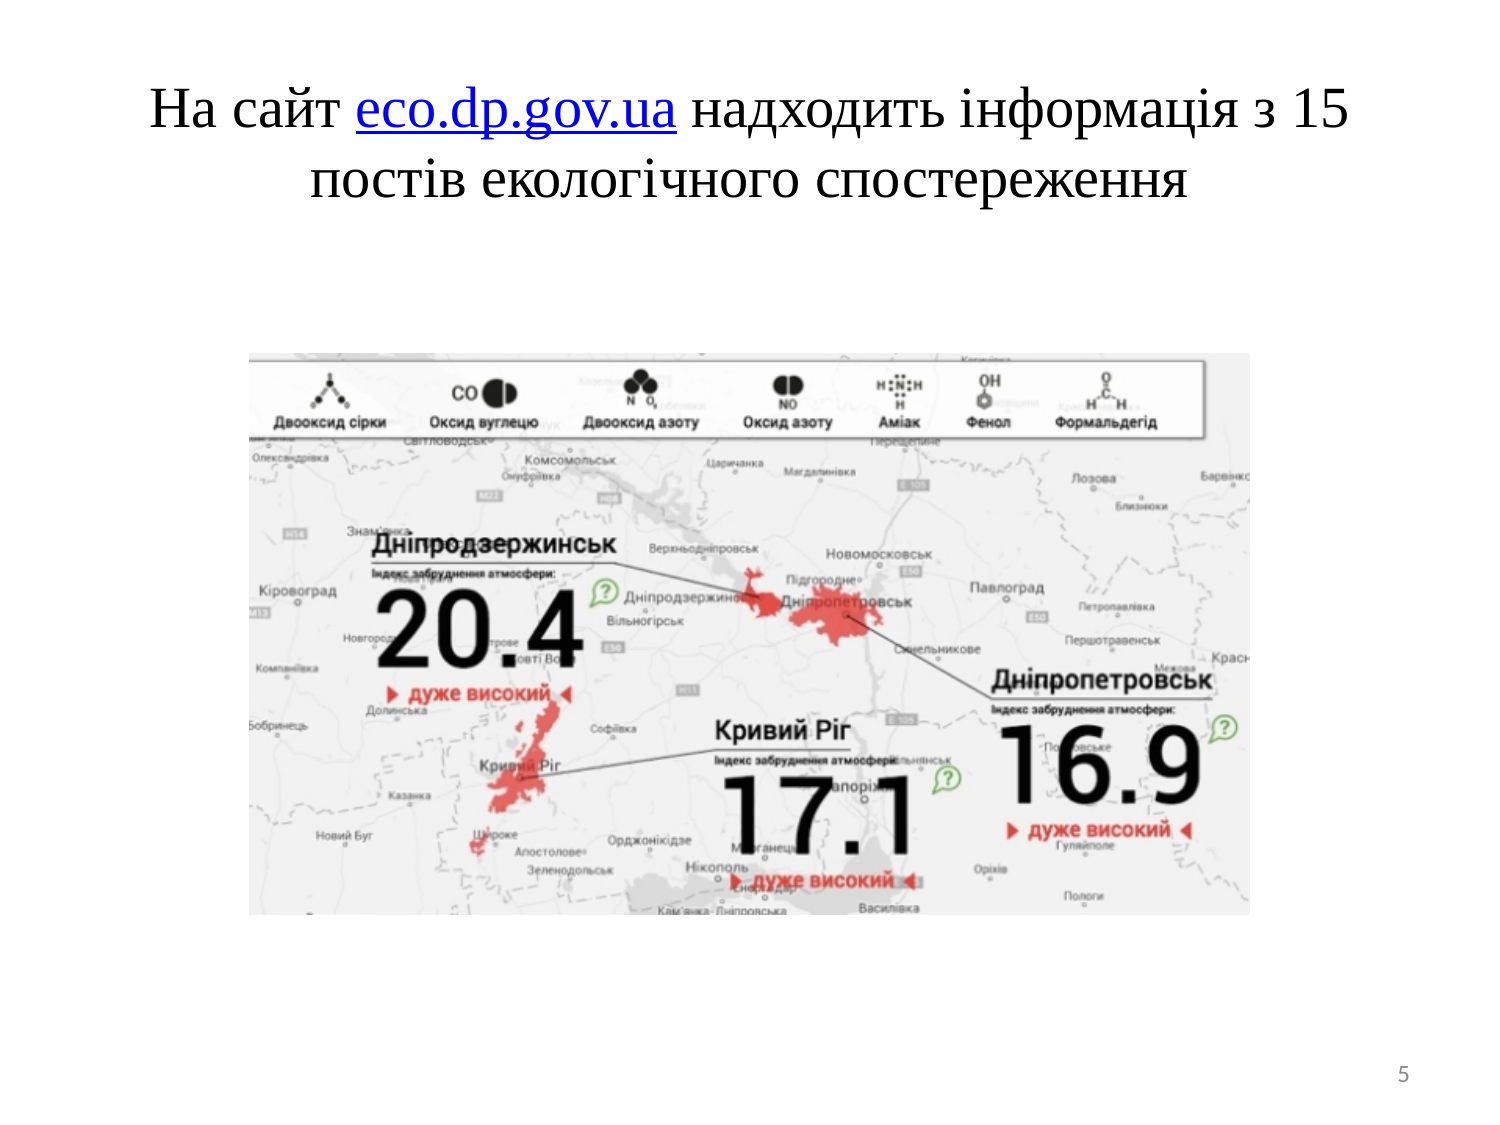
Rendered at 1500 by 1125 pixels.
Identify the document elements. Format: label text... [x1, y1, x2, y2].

slide_number 5 [1074, 1042, 1425, 1103]
title На сайт eco.dp.gov.ua надходить інформація з 15 постів екологічного спостереження [75, 45, 1425, 233]
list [249, 353, 1251, 915]
